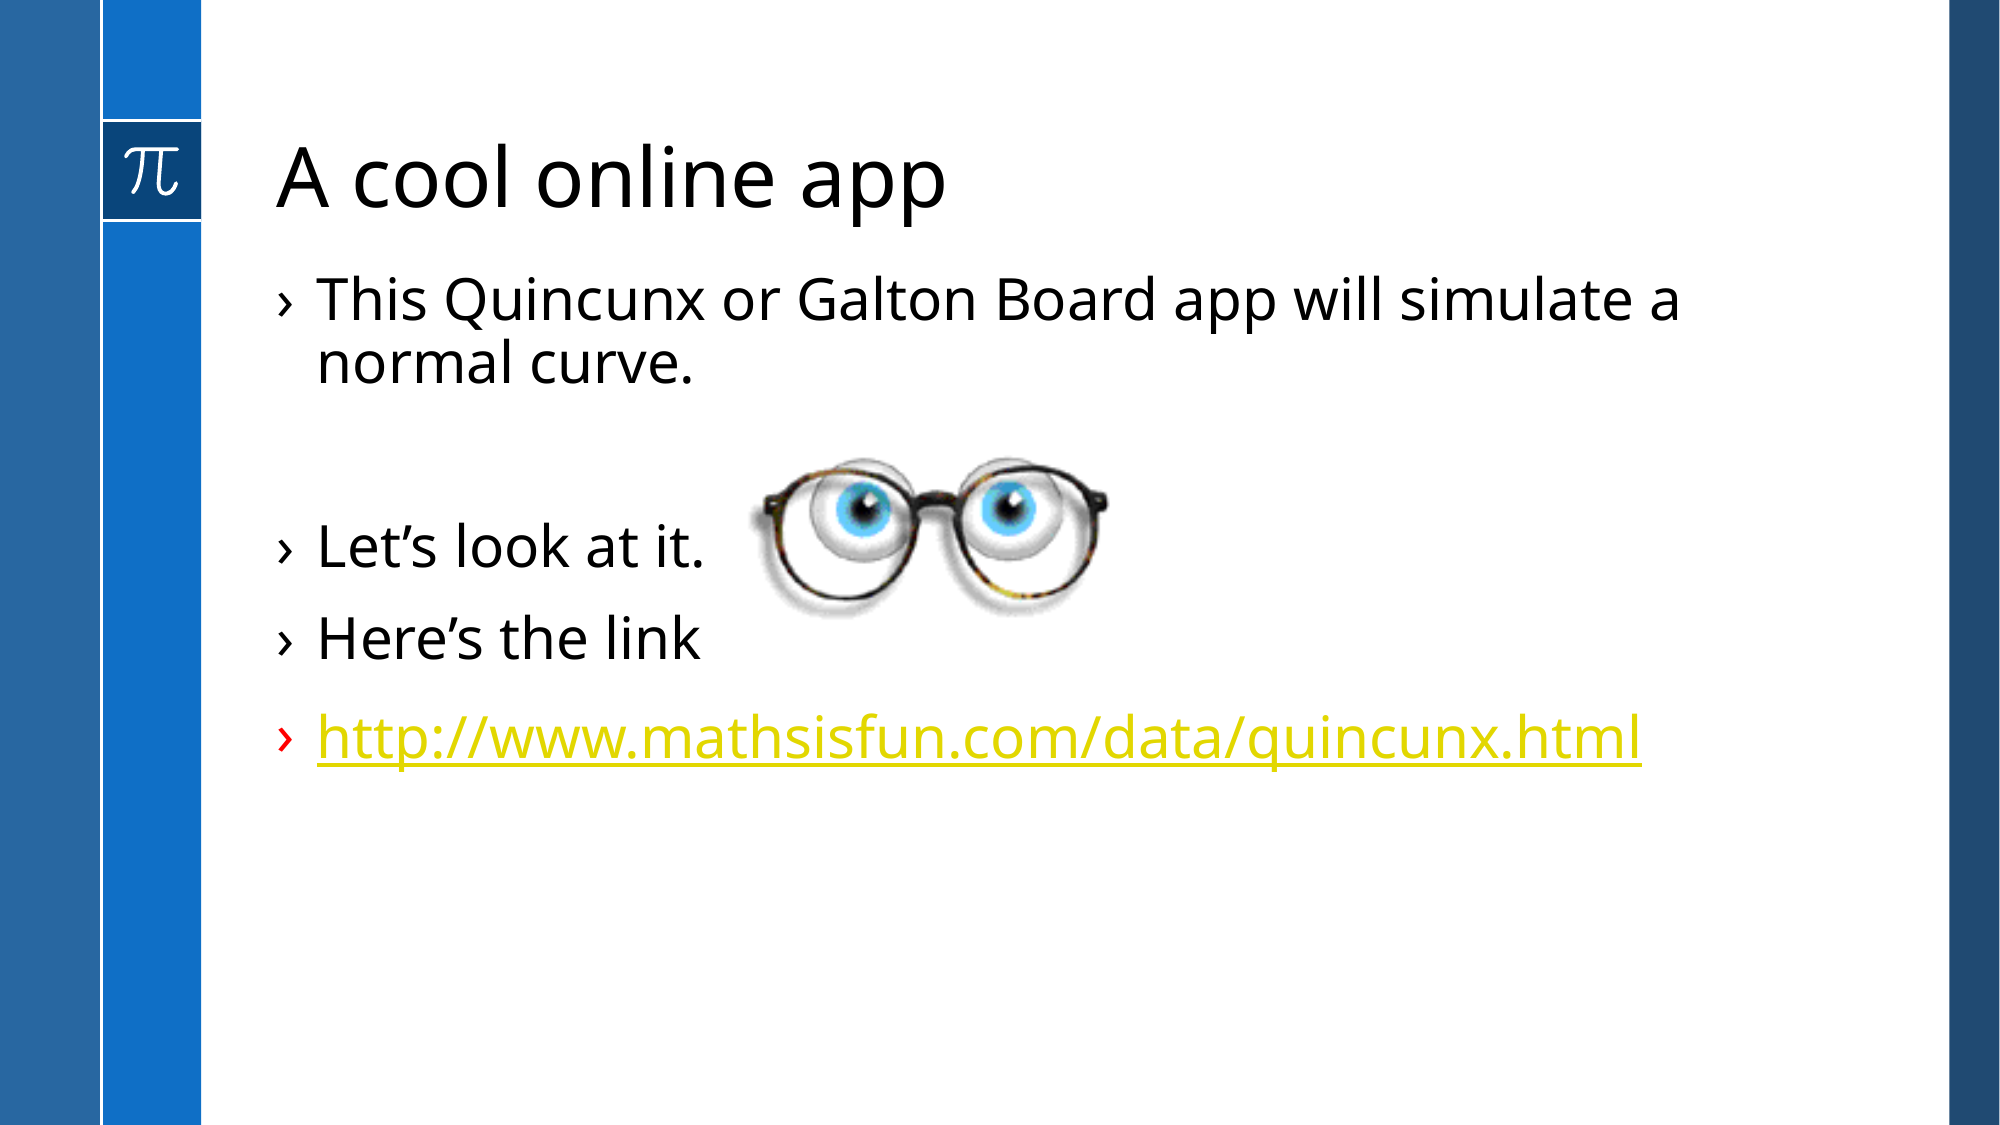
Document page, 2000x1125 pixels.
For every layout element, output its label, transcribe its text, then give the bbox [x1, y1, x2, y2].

title A cool online app [261, 29, 1867, 233]
picture [737, 449, 1127, 625]
list This Quincunx or Galton Board app will simulate a normal curve. Let’s look at it. Here’s the link http://www.mathsisfun.com/data/quincunx.html [261, 262, 1867, 1013]
